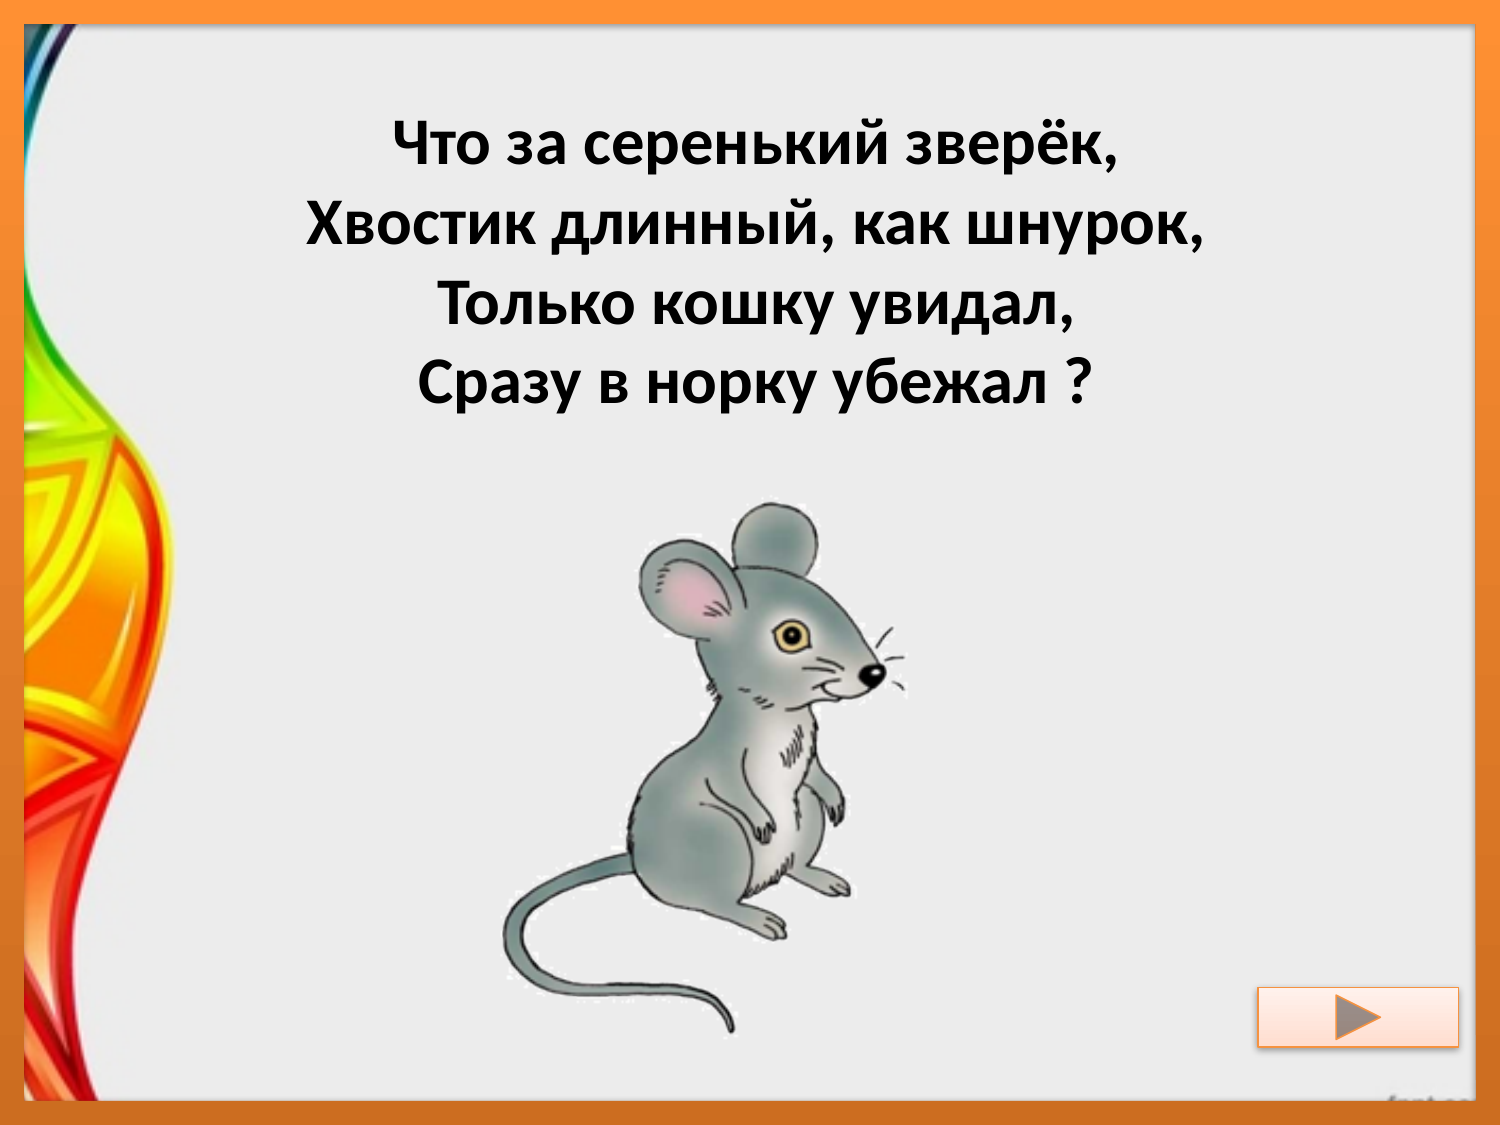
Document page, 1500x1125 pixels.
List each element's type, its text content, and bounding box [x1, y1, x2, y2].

picture [24, 24, 1475, 1100]
text_box [1257, 987, 1459, 1048]
list Что за серенький зверёк, Хвостик длинный, как шнурок, Только кошку увидал, Сразу в норку убежал ? [277, 90, 1236, 461]
